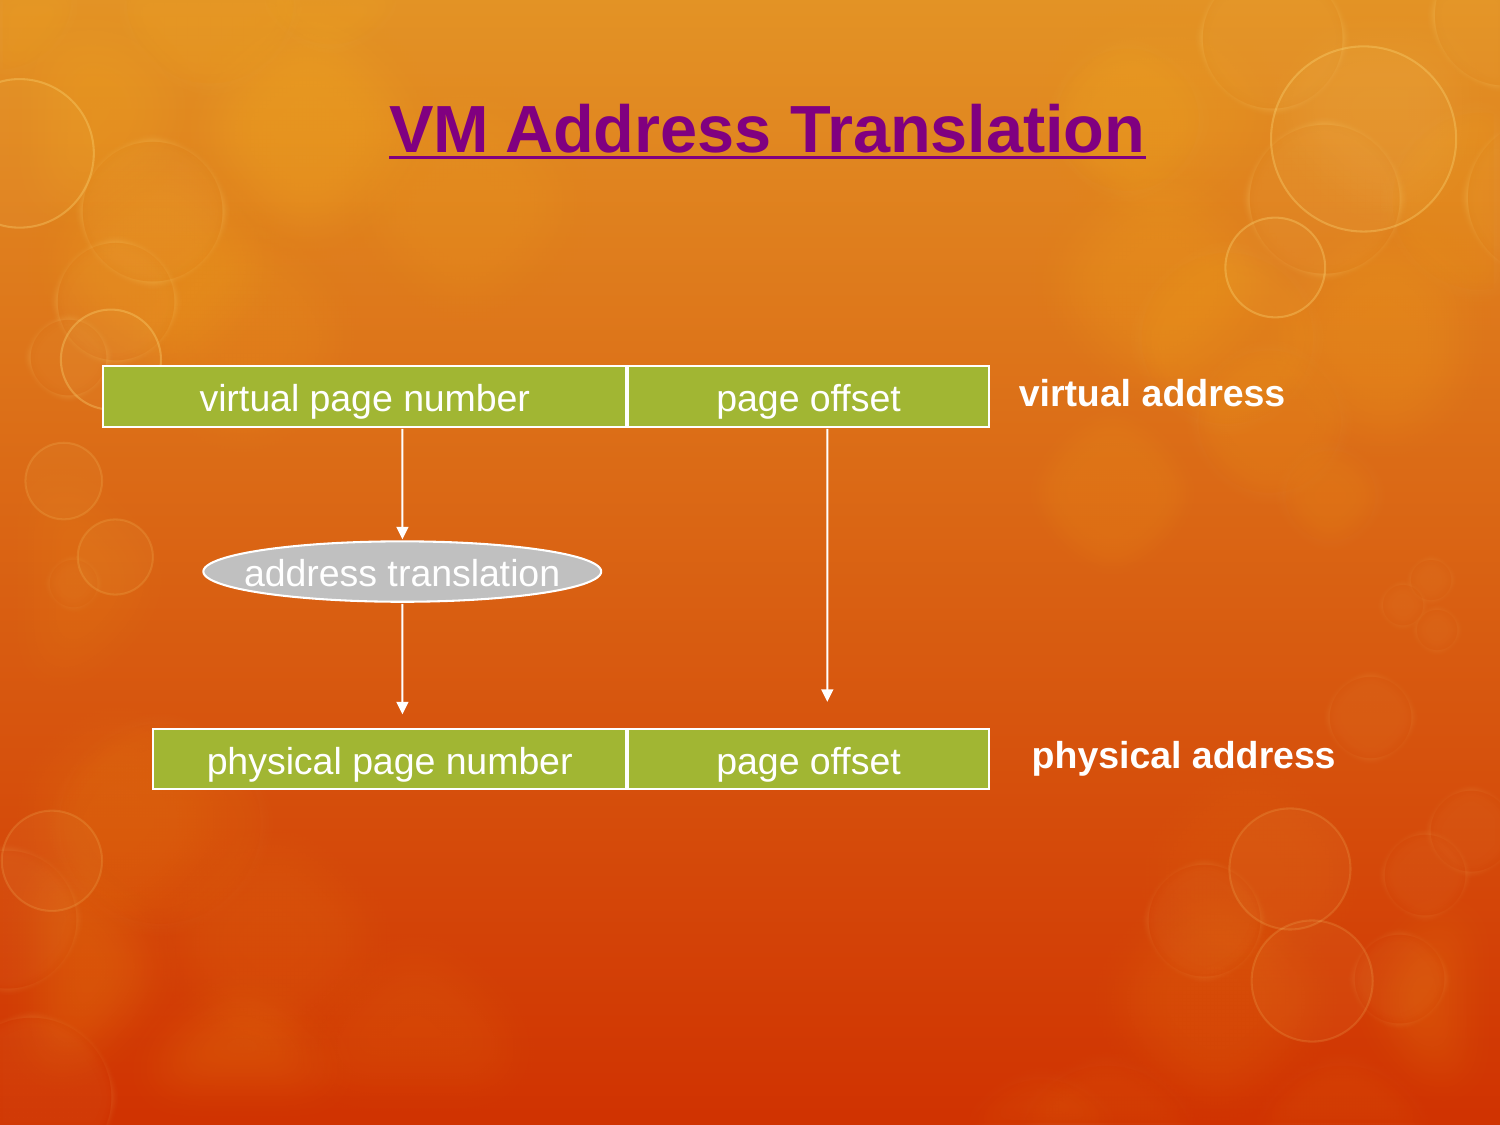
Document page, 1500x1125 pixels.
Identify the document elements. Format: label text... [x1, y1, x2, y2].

text_box virtual address [1004, 361, 1301, 422]
text_box page offset [628, 728, 989, 790]
text_box physical address [1016, 724, 1351, 784]
text_box [821, 428, 834, 702]
text_box page offset [628, 366, 989, 427]
text_box physical page number [153, 728, 627, 790]
text_box virtual page number [103, 366, 627, 427]
text_box address translation [203, 541, 602, 602]
text_box [396, 603, 409, 715]
text_box [396, 428, 409, 540]
text_box VM Address Translation [17, 78, 1500, 173]
